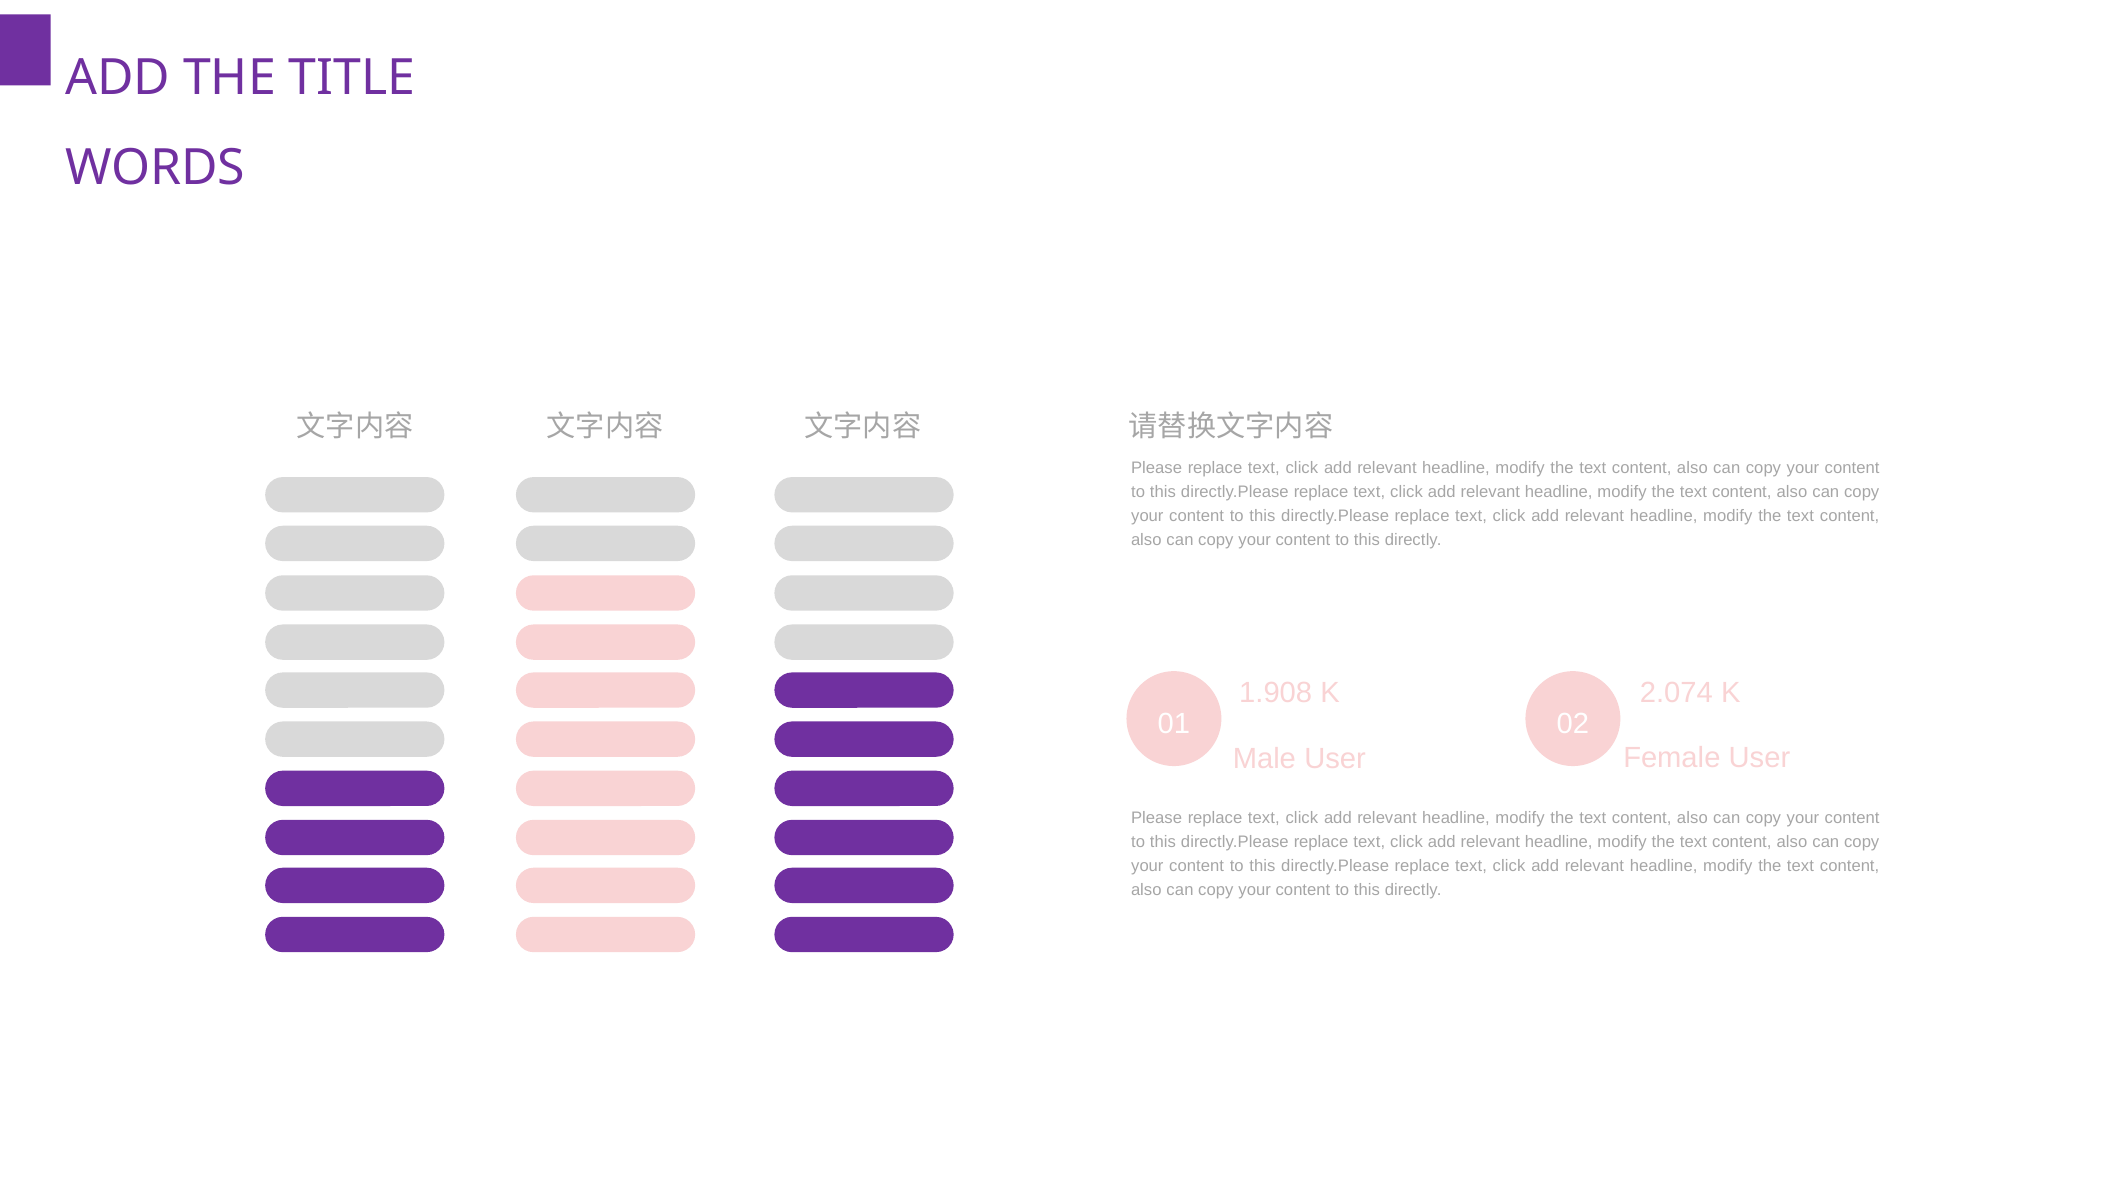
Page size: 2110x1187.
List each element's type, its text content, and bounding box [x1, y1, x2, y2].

text_box 请替换文字内容 [1128, 400, 1801, 443]
text_box 2.074 K [1639, 666, 1741, 709]
text_box 1.908 K [1239, 666, 1341, 709]
text_box 文字内容 [781, 407, 944, 443]
text_box [264, 623, 445, 661]
text_box 文字内容 [274, 407, 437, 443]
text_box Male User [1232, 732, 1367, 775]
text_box [264, 476, 445, 513]
text_box [773, 476, 955, 513]
text_box [515, 770, 696, 807]
text_box [264, 671, 445, 709]
text_box [515, 720, 696, 758]
text_box 文字内容 [524, 407, 687, 443]
text_box [515, 525, 696, 562]
text_box [773, 525, 955, 562]
text_box [515, 916, 696, 953]
text_box [515, 671, 696, 709]
text_box ADD THE TITLE WORDS [50, 7, 583, 202]
text_box [773, 623, 955, 661]
text_box [515, 867, 696, 904]
text_box [515, 476, 696, 513]
text_box 01 [1125, 670, 1223, 768]
text_box [773, 916, 955, 953]
text_box [264, 525, 445, 562]
text_box [773, 671, 955, 709]
text_box [264, 819, 445, 856]
text_box Please replace text, click add relevant headline, modify the text content, also can copy your content to this directly.Please replace text, click add relevant headline, modify the text content, also can copy your content to this directly.Please replace text, click add relevant headline, modify the text content, also can copy your content to this directly. [1130, 803, 1881, 899]
text_box 02 [1524, 670, 1622, 768]
text_box [264, 916, 445, 953]
text_box [773, 819, 955, 856]
text_box [264, 720, 445, 758]
text_box [773, 867, 955, 904]
text_box [264, 867, 445, 904]
text_box Please replace text, click add relevant headline, modify the text content, also can copy your content to this directly.Please replace text, click add relevant headline, modify the text content, also can copy your content to this directly.Please replace text, click add relevant headline, modify the text content, also can copy your content to this directly. [1130, 453, 1881, 550]
text_box [264, 574, 445, 612]
text_box [515, 574, 696, 612]
text_box [264, 770, 445, 807]
text_box [515, 623, 696, 661]
text_box Female User [1623, 730, 1791, 773]
text_box [773, 720, 955, 758]
text_box [773, 574, 955, 612]
text_box [515, 819, 696, 856]
text_box [773, 770, 955, 807]
